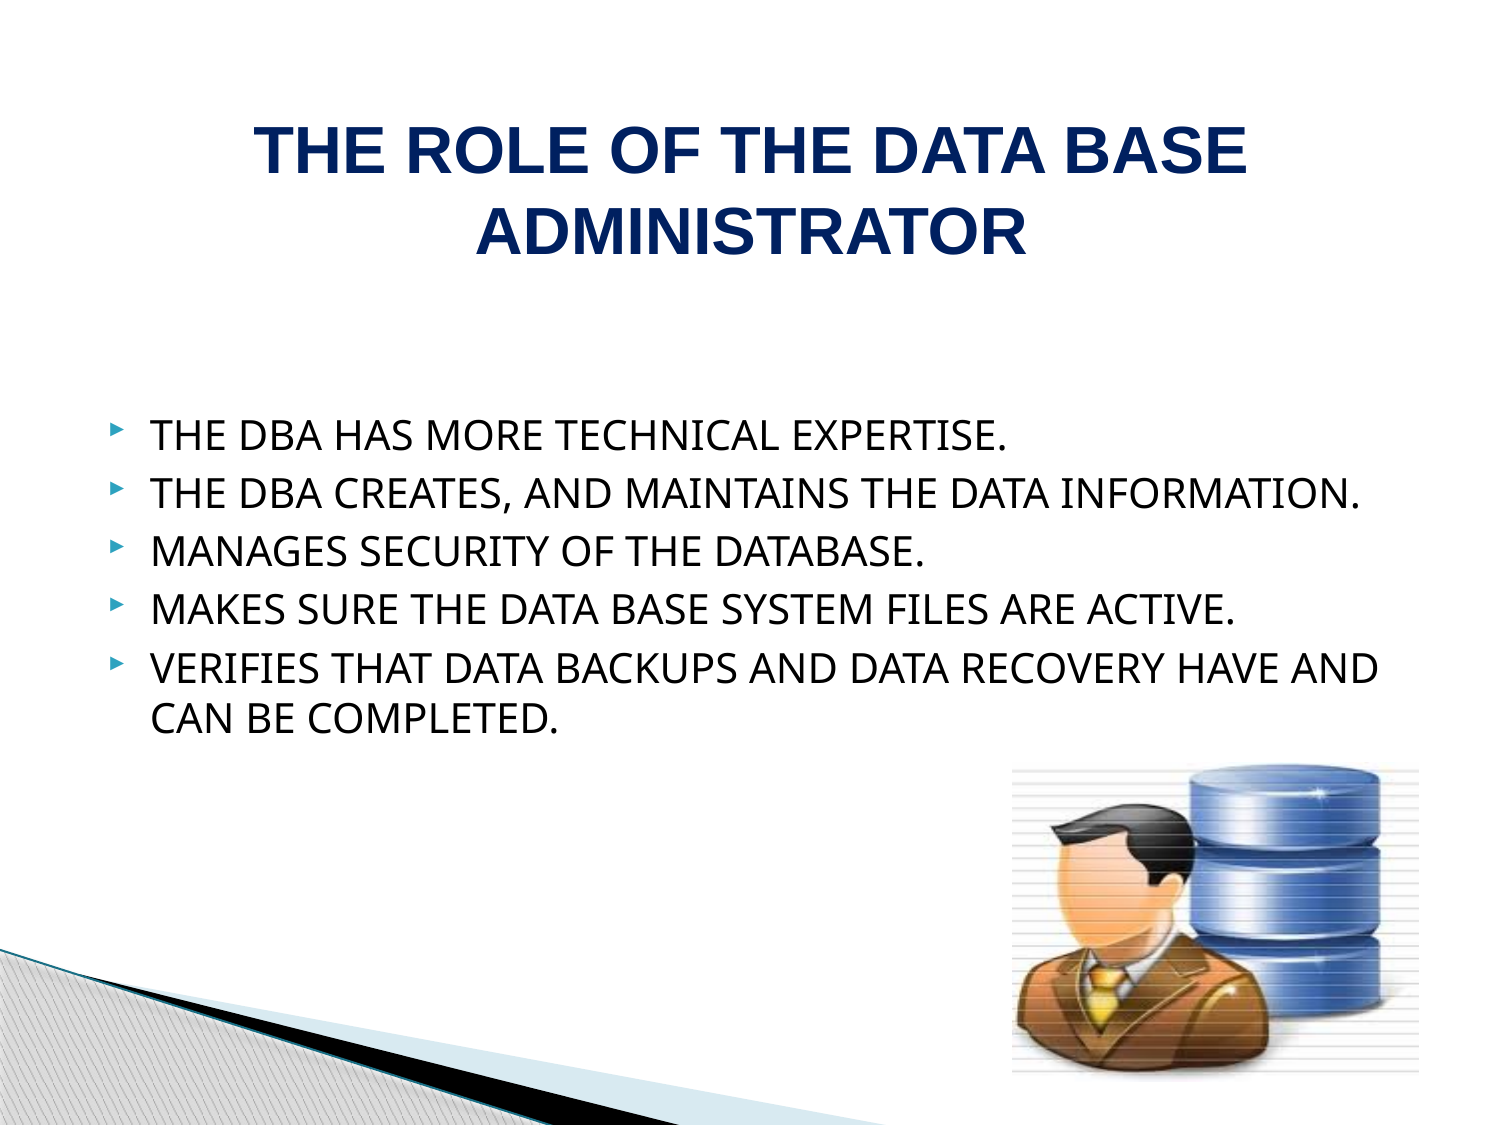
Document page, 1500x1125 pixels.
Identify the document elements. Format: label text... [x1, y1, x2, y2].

picture [1012, 762, 1419, 1082]
list THE DBA HAS MORE TECHNICAL EXPERTISE. THE DBA CREATES, AND MAINTAINS THE DATA INFORMATION. MANAGES SECURITY OF THE DATABASE. MAKES SURE THE DATA BASE SYSTEM FILES ARE ACTIVE. VERIFIES THAT DATA BACKUPS AND DATA RECOVERY HAVE AND CAN BE COMPLETED. [74, 338, 1426, 986]
title THE ROLE OF THE DATA BASE ADMINISTRATOR [2, 37, 1500, 338]
